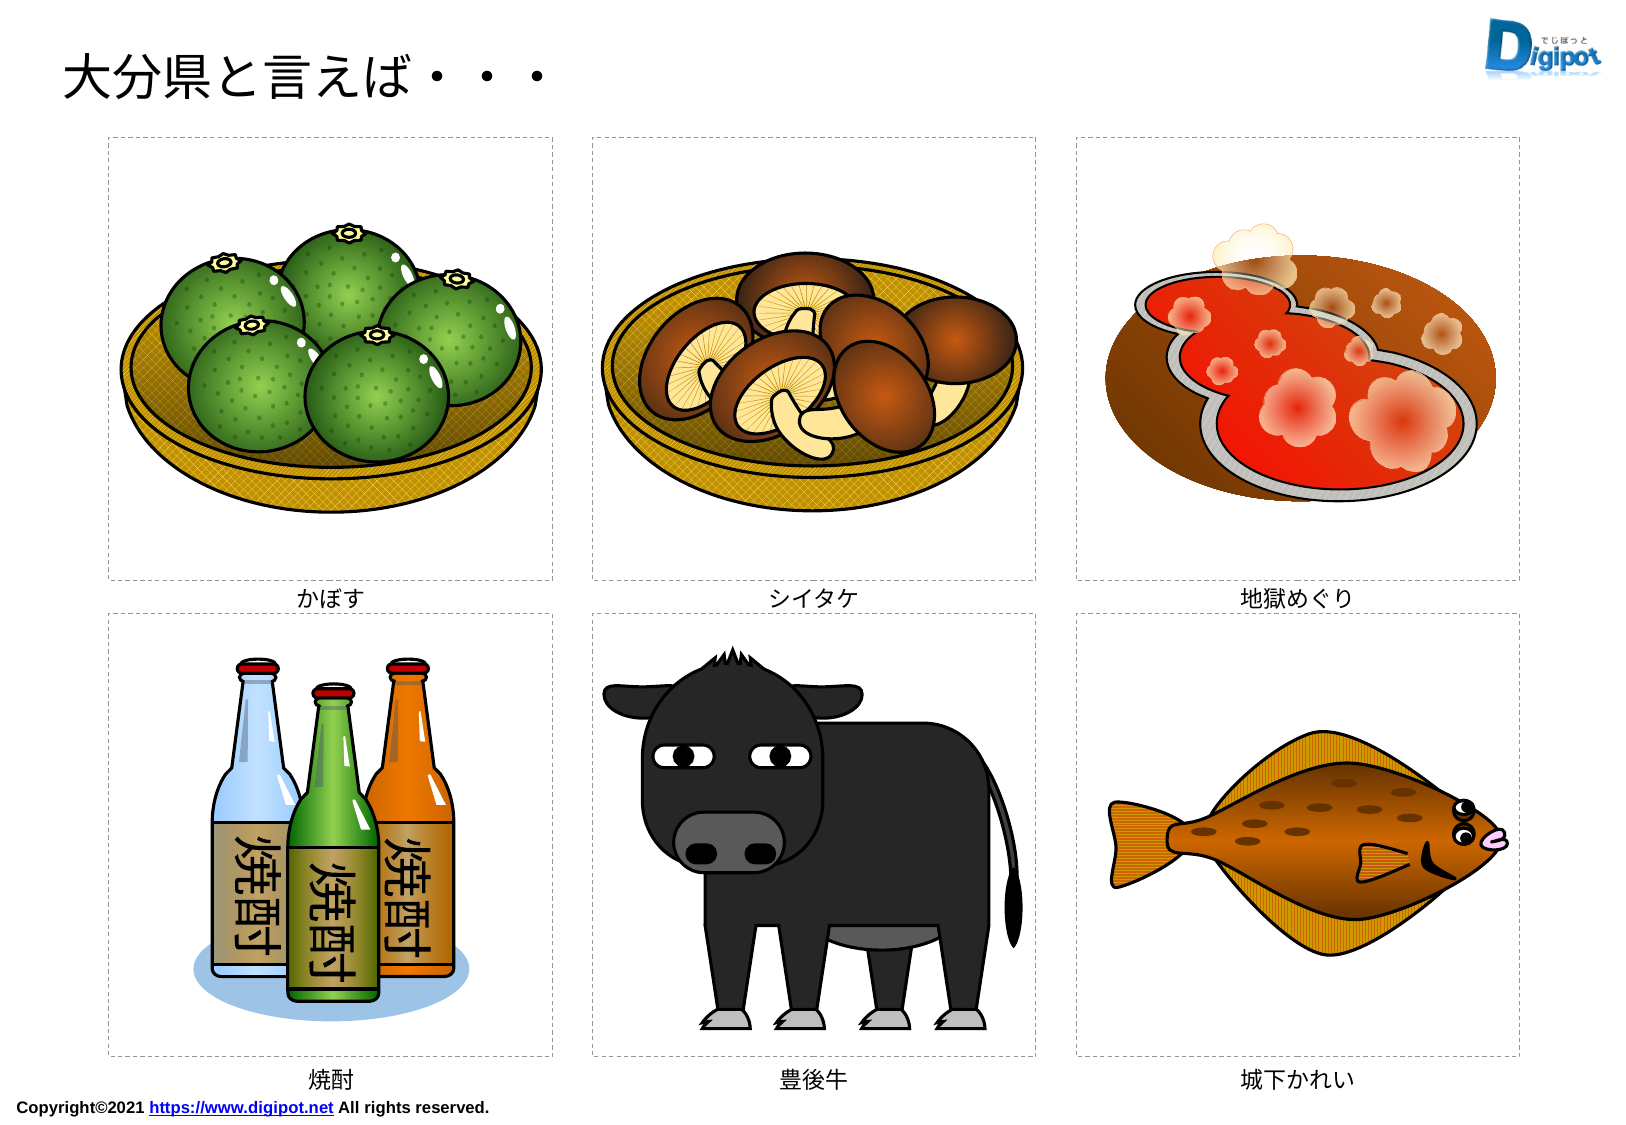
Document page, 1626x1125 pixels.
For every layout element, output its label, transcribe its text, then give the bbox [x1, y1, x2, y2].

text_box 大分県と言えば・・・ [47, 38, 578, 113]
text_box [602, 252, 1023, 512]
text_box 豊後牛 [587, 1058, 1041, 1101]
text_box かぼす [104, 577, 558, 620]
picture [1485, 18, 1602, 82]
text_box 地獄めぐり [1071, 577, 1525, 620]
text_box シイタケ [587, 577, 1041, 620]
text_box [1105, 223, 1496, 502]
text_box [120, 223, 542, 513]
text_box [1109, 731, 1508, 956]
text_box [193, 658, 470, 1022]
text_box 城下かれい [1071, 1058, 1525, 1101]
text_box 焼酎 [104, 1058, 558, 1101]
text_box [603, 649, 1022, 1029]
